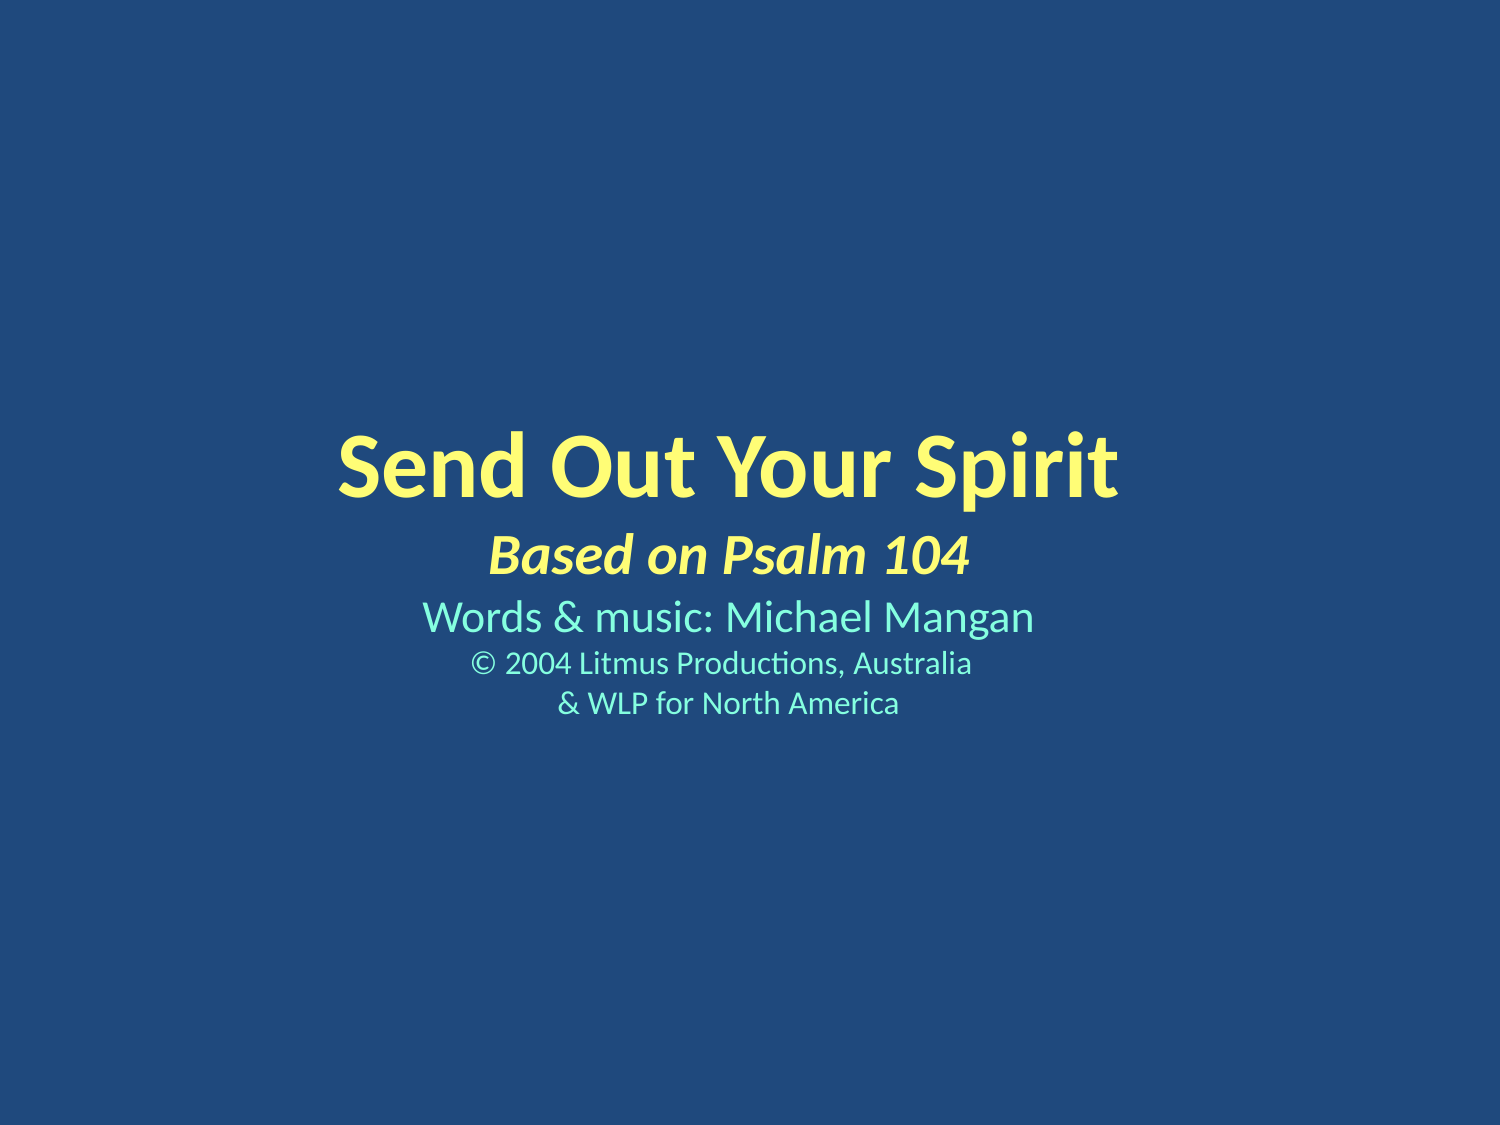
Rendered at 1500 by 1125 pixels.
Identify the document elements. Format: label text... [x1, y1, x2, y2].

text_box Send Out Your Spirit Based on Psalm 104 Words & music: Michael Mangan © 2004 Litmus Productions, Australia & WLP for North America [41, 403, 1417, 722]
